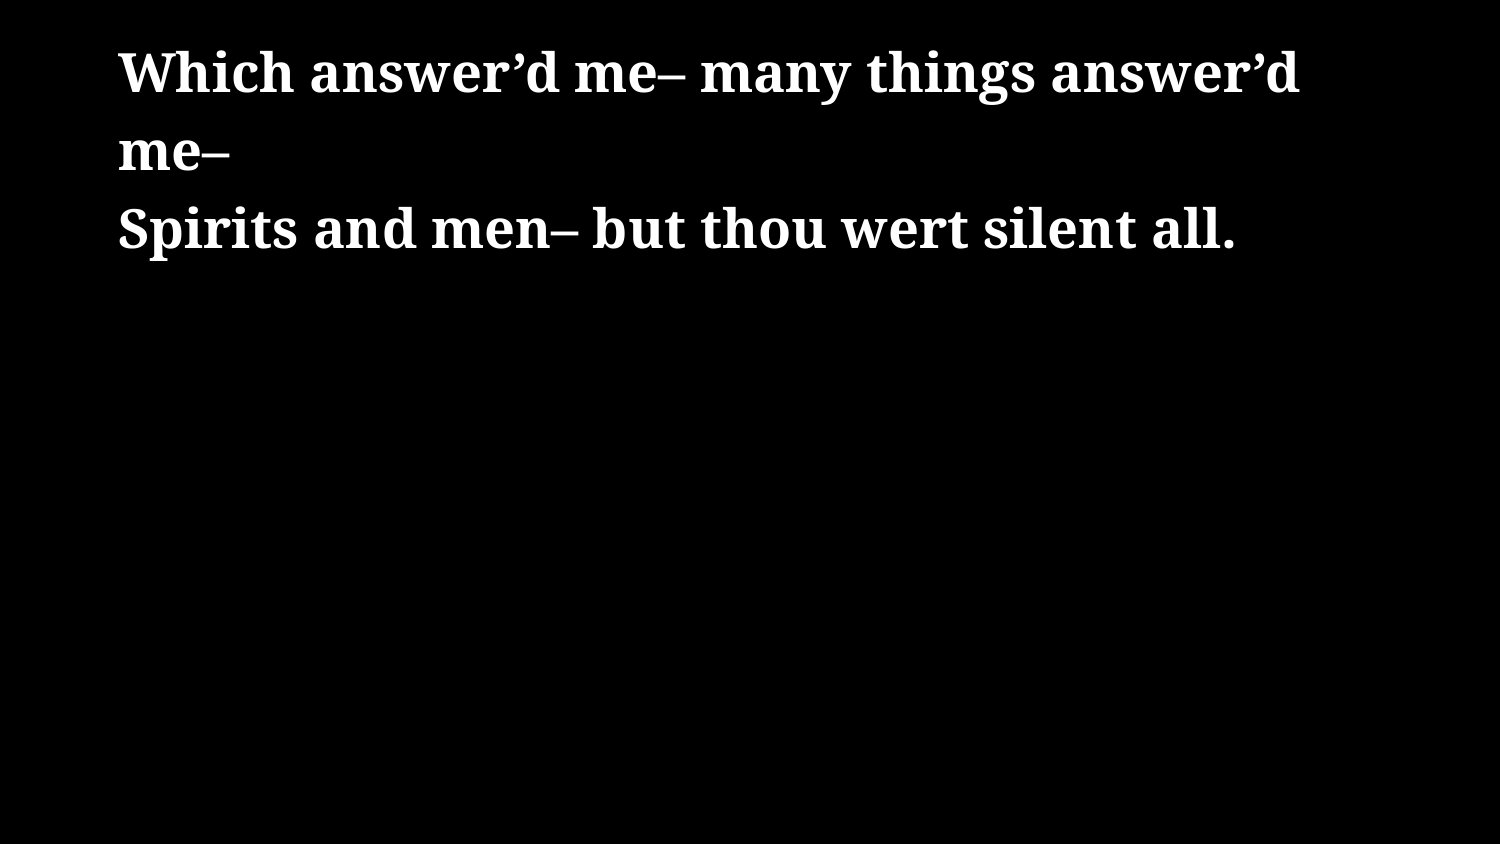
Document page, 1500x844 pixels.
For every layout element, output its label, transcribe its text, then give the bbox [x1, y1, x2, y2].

title Which answer’d me– many things answer’d me– Spirits and men– but thou wert silent all. [103, 17, 1397, 299]
